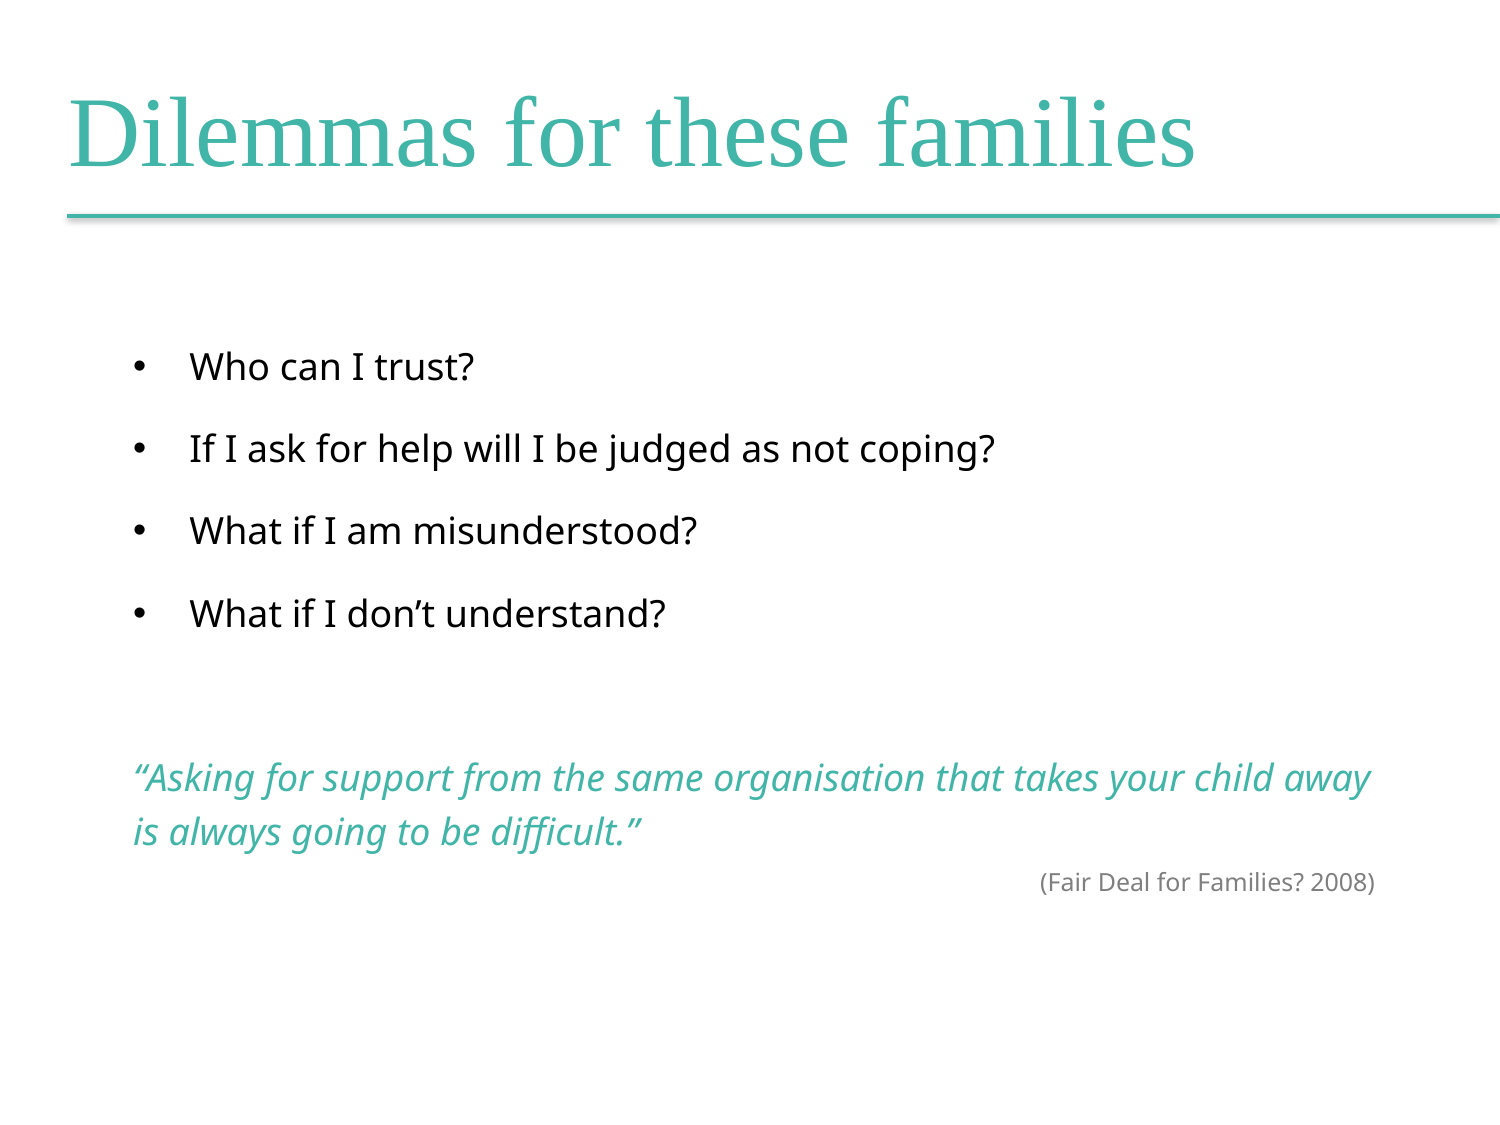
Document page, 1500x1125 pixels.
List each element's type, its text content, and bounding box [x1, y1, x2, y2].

text_box Dilemmas for these families [53, 0, 1448, 282]
list Who can I trust? If I ask for help will I be judged as not coping? What if I am misunderstood? What if I don’t understand? “Asking for support from the same organisation that takes your child away is always going to be difficult.” (Fair Deal for Families? 2008) [118, 326, 1391, 1069]
